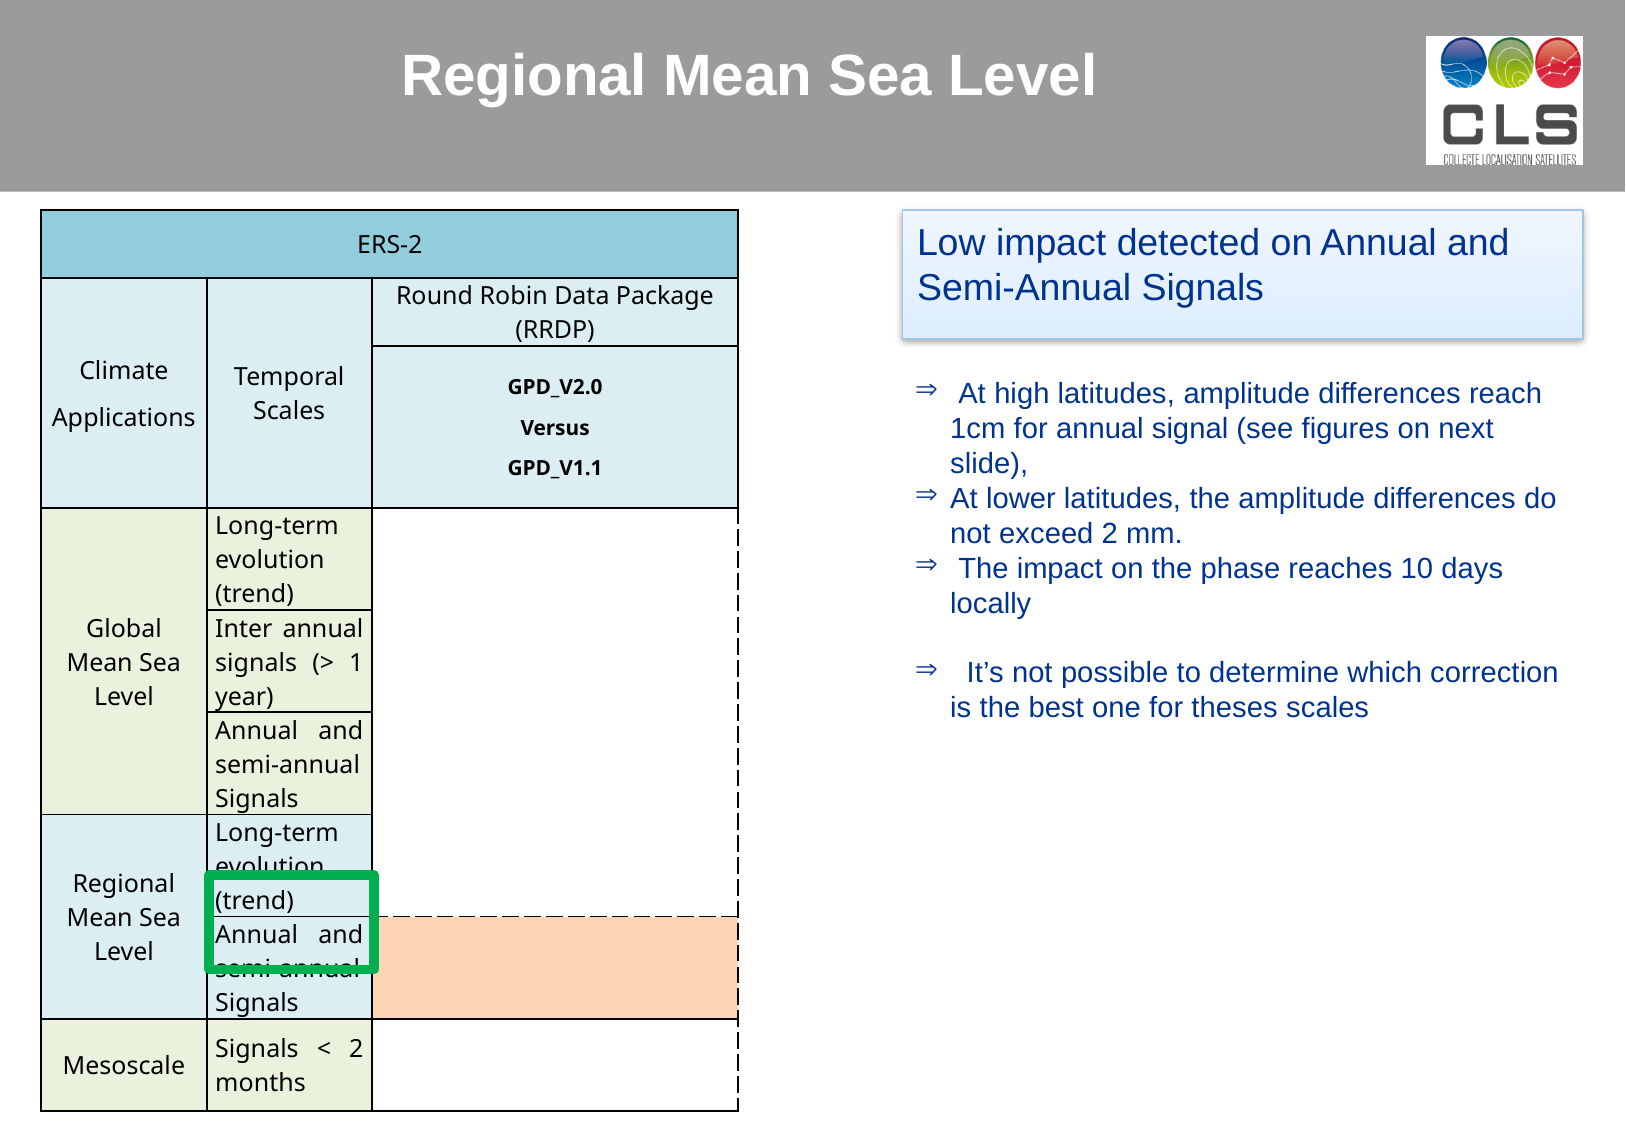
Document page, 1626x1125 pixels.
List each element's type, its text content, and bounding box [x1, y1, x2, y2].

text_box At high latitudes, amplitude differences reach 1cm for annual signal (see figures on next slide), At lower latitudes, the amplitude differences do not exceed 2 mm. The impact on the phase reaches 10 days locally It’s not possible to determine which correction is the best one for theses scales [899, 366, 1591, 732]
table_cell Climate Applications [42, 279, 206, 507]
table_cell Temporal Scales [208, 279, 371, 507]
table_cell Long-term evolution (trend) [208, 815, 371, 873]
picture [1426, 36, 1583, 165]
table_cell GPD_V2.0 Versus GPD_V1.1 [373, 347, 737, 507]
table_cell Global Mean Sea Level [42, 509, 206, 814]
table_cell Inter annual signals (> 1 year) [208, 611, 371, 711]
text_box Regional Mean Sea Level [386, 40, 1162, 119]
table_cell [373, 1020, 738, 1110]
table_cell Signals < 2 months [208, 1020, 371, 1110]
table_cell Annual and semi-annual Signals [208, 713, 371, 814]
table_cell [373, 917, 738, 1018]
table_cell [373, 509, 738, 917]
table_cell Regional Mean Sea Level [42, 815, 206, 1018]
table_cell Long-term evolution (trend) [208, 509, 371, 609]
table_cell Annual and semi-annual Signals [208, 971, 371, 1018]
text_box [207, 873, 376, 971]
table_header ERS-2 [42, 211, 737, 277]
text_box Low impact detected on Annual and Semi-Annual Signals [902, 209, 1584, 340]
table_cell Mesoscale [42, 1020, 206, 1110]
table_cell Round Robin Data Package (RRDP) [373, 279, 737, 345]
